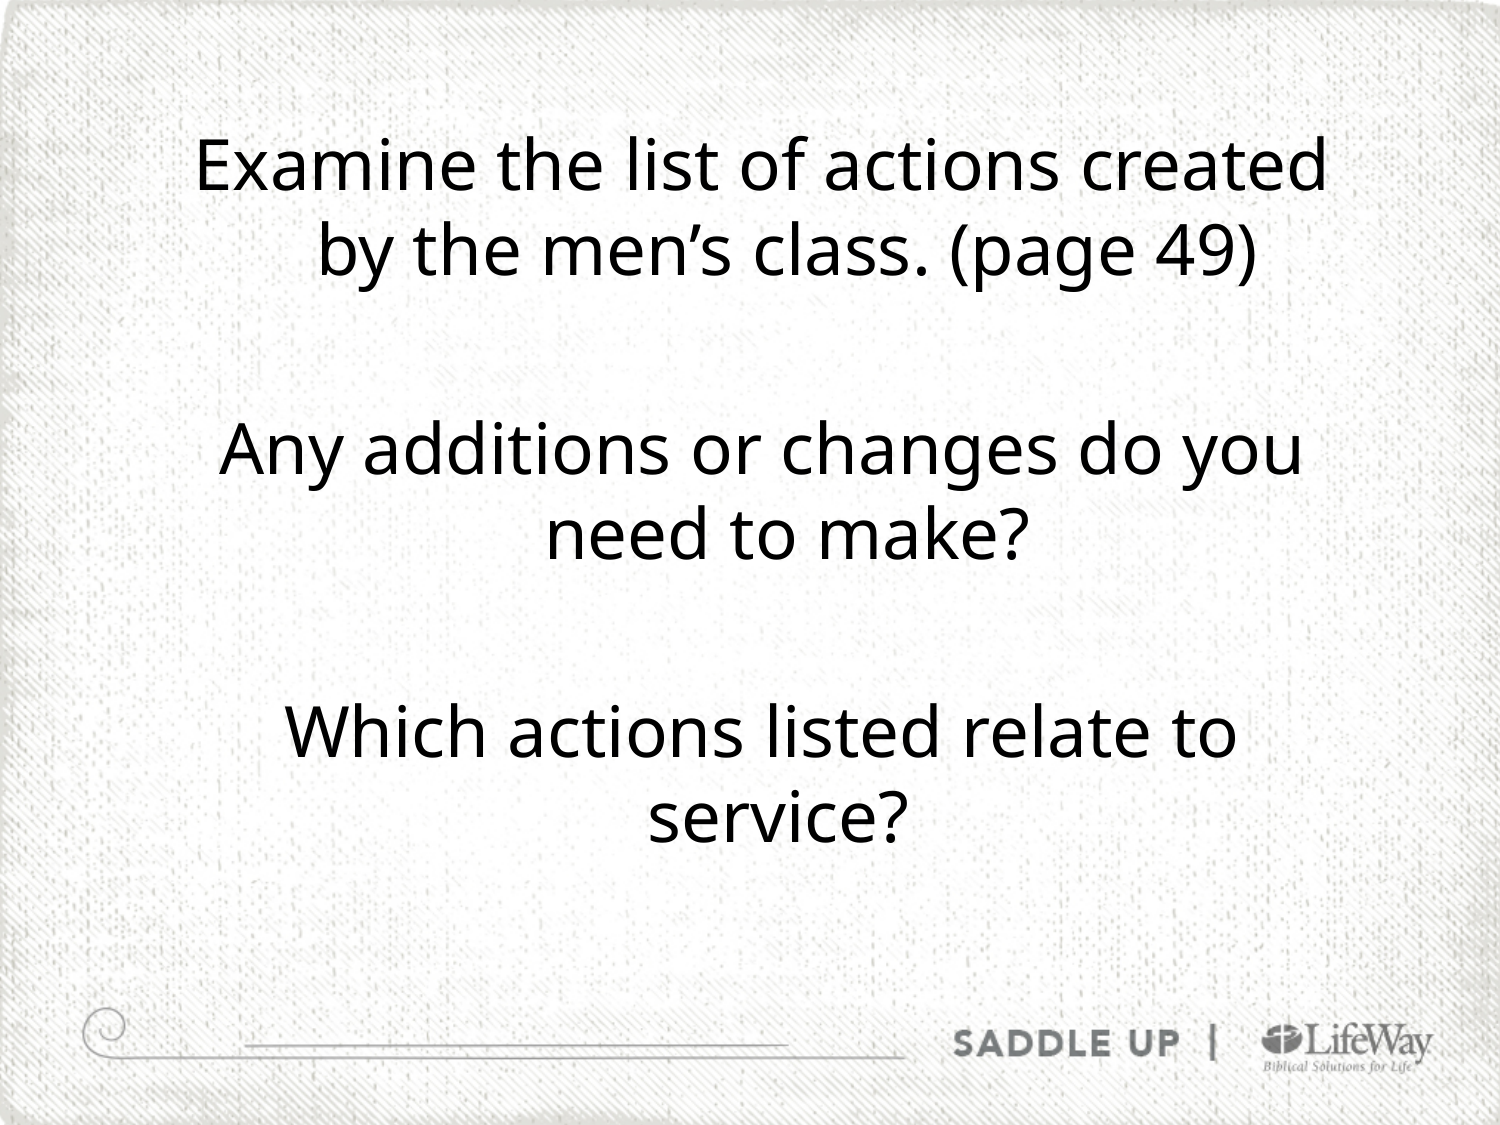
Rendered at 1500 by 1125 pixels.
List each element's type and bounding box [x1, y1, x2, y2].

list [0, 0, 1500, 1125]
